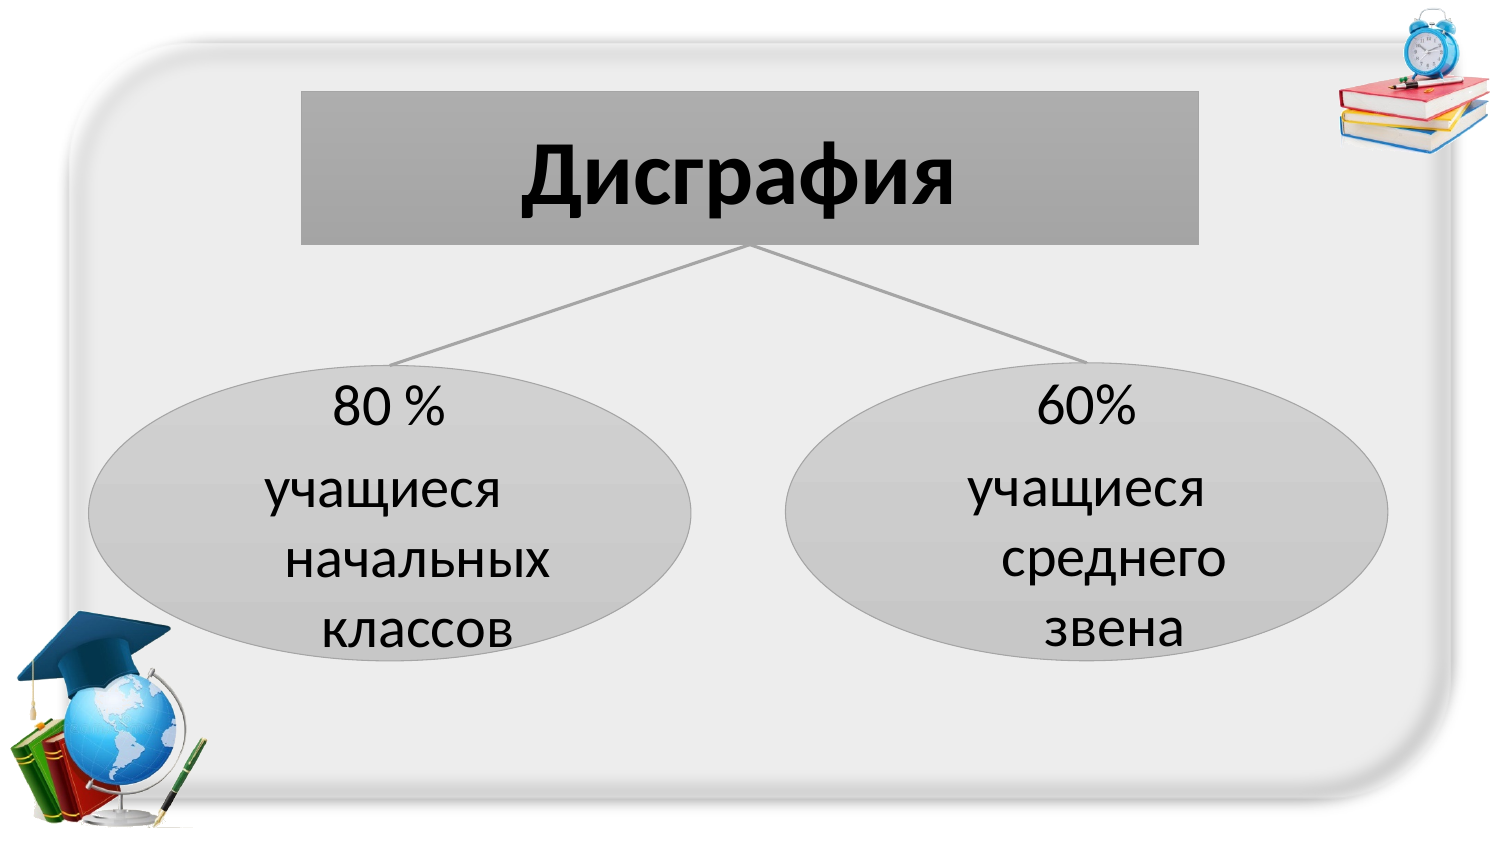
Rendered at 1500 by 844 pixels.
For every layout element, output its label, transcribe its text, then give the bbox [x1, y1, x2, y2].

text_box 60% учащиеся среднего звена [784, 362, 1389, 662]
picture [0, 587, 241, 844]
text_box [389, 244, 750, 366]
text_box Дисграфия [301, 91, 1199, 245]
text_box 80 % учащиеся начальных классов [87, 364, 692, 662]
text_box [749, 244, 1087, 363]
picture [1316, 0, 1500, 167]
